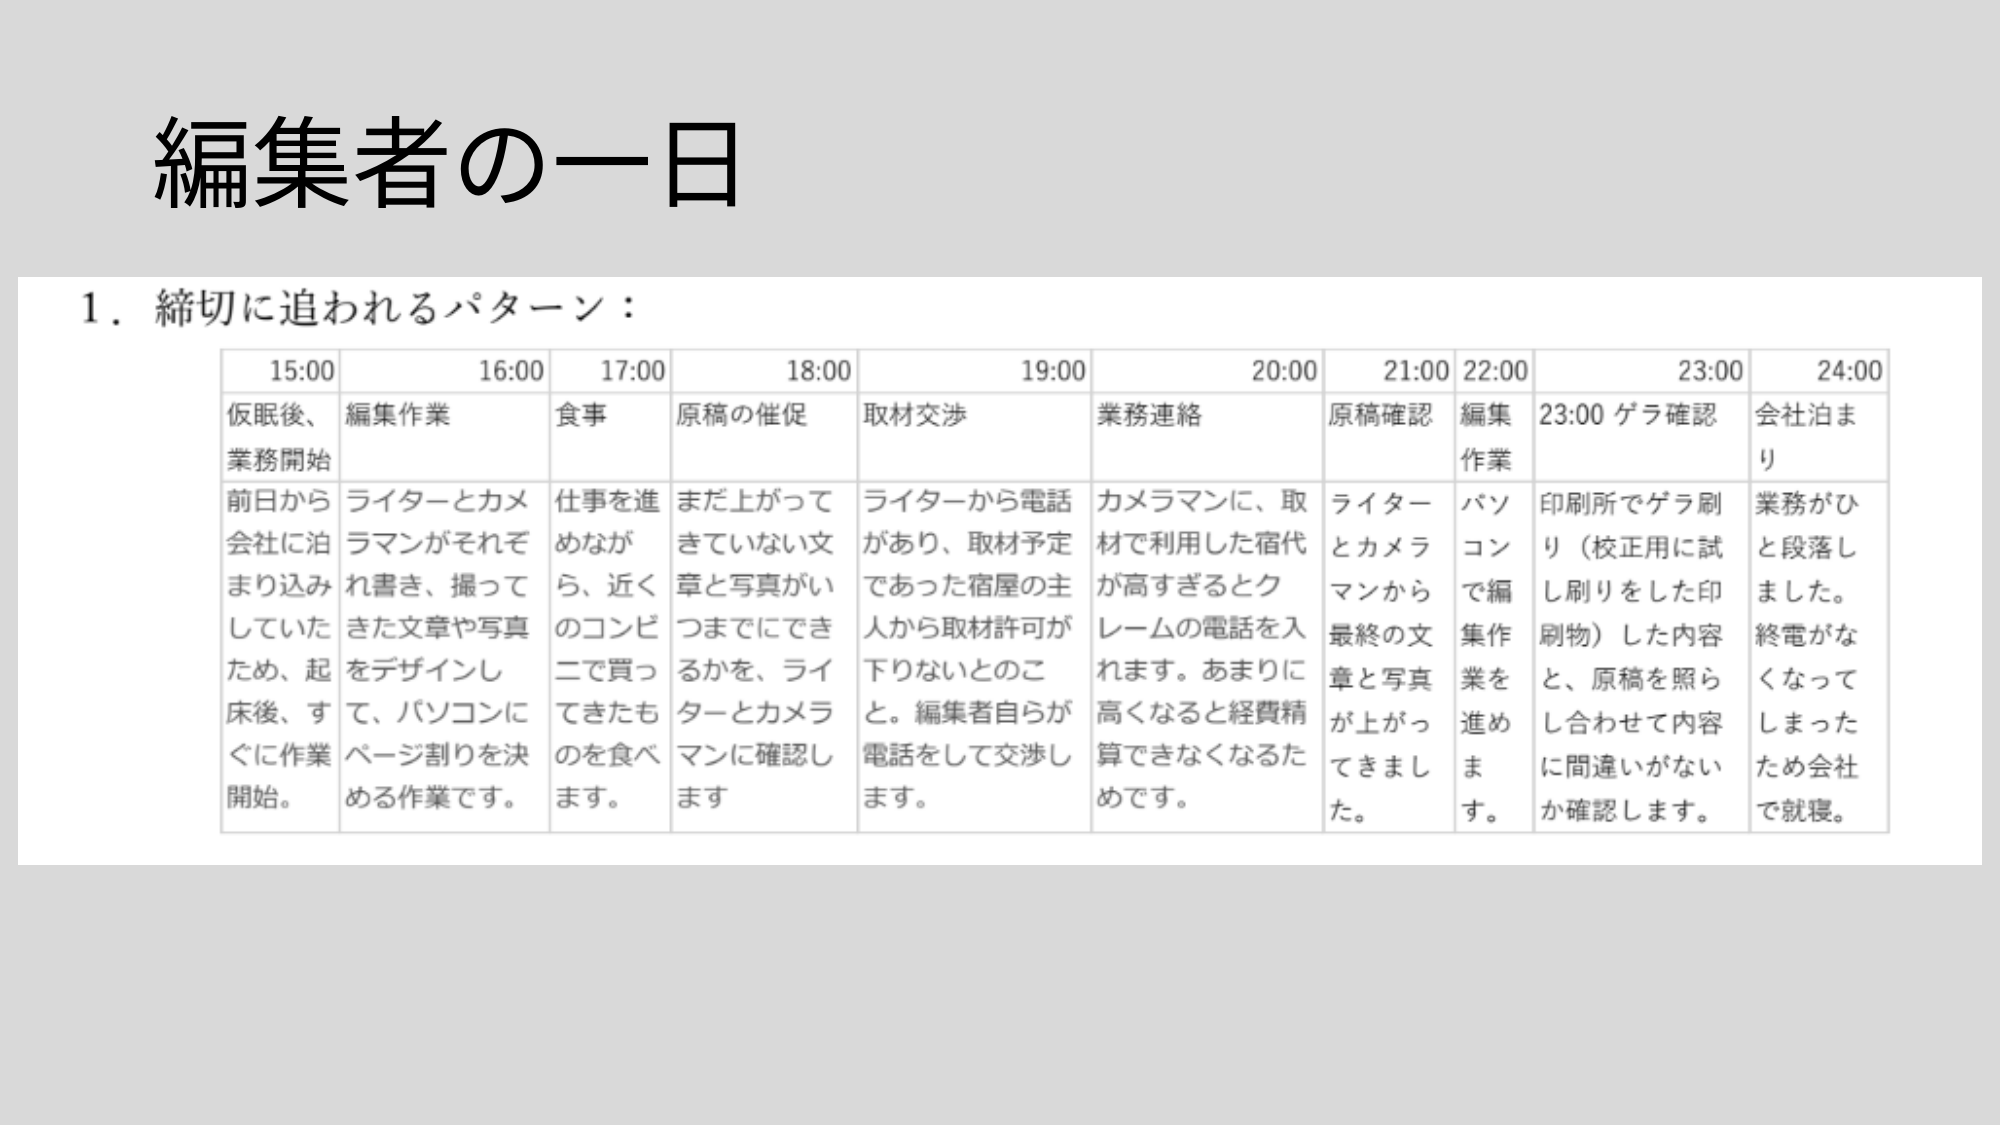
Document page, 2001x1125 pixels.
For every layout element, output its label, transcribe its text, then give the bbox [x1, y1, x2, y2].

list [18, 277, 1982, 865]
title 編集者の一日 [137, 59, 1863, 277]
